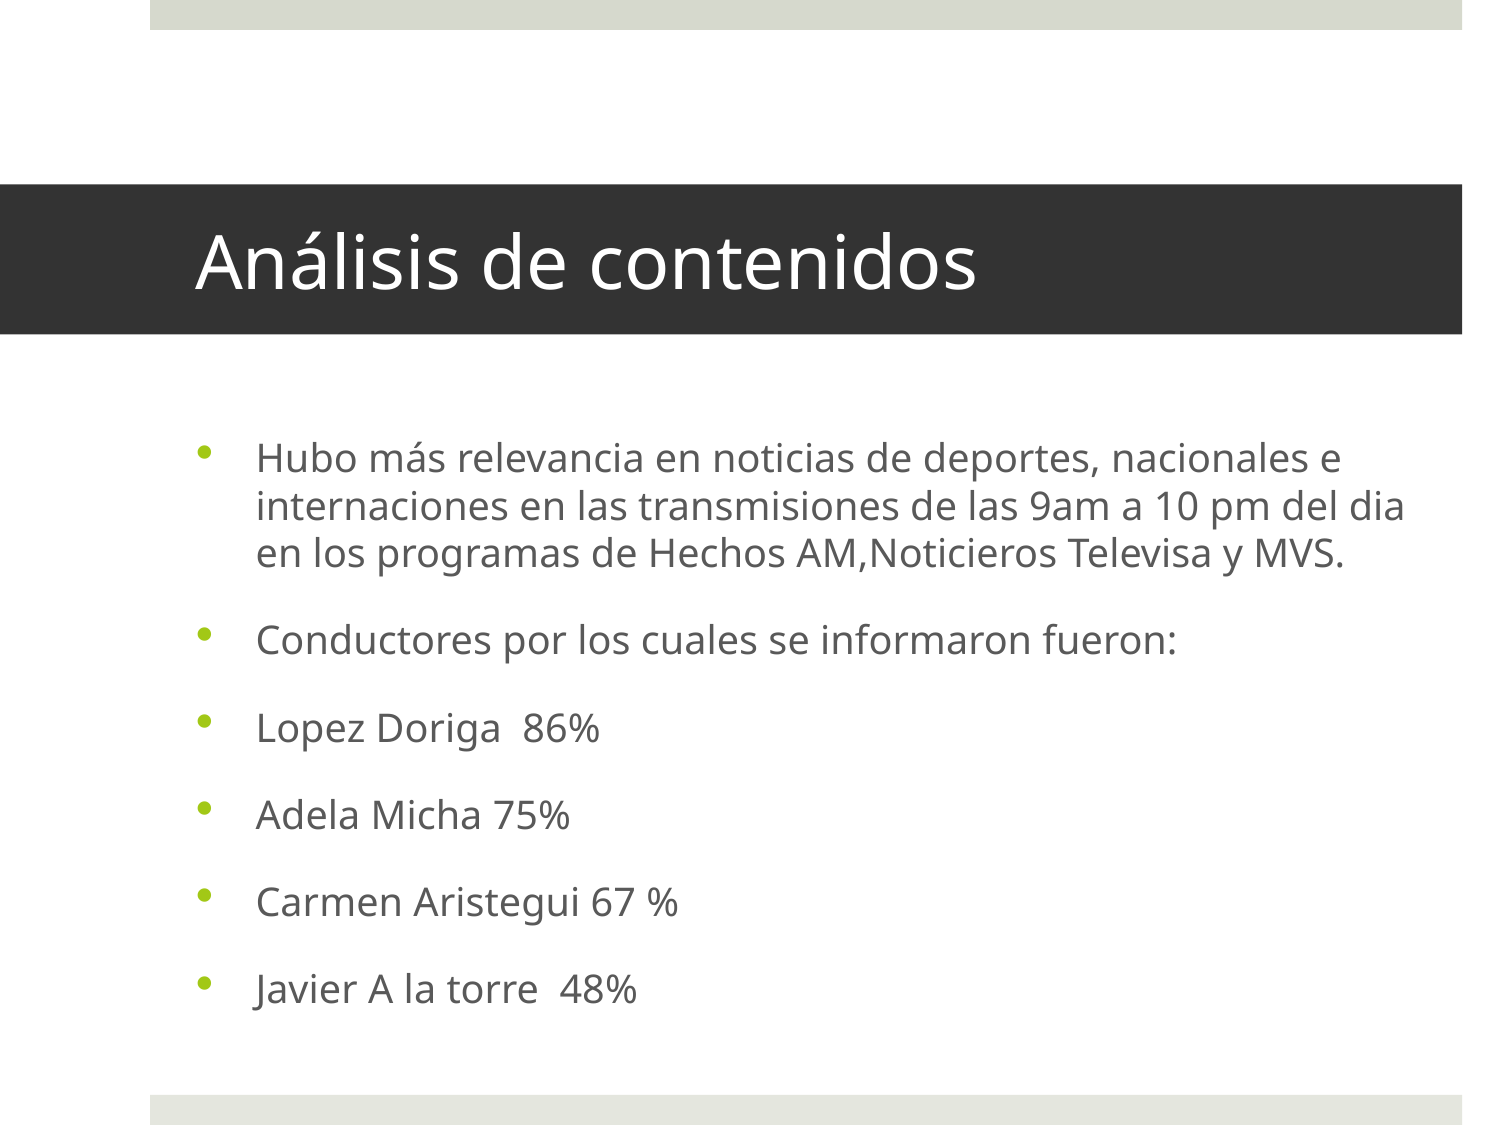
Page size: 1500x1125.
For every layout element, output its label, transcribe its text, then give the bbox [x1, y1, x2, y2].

title Análisis de contenidos [0, 184, 1463, 335]
list Hubo más relevancia en noticias de deportes, nacionales e internaciones en las transmisiones de las 9am a 10 pm del dia en los programas de Hechos AM,Noticieros Televisa y MVS. Conductores por los cuales se informaron fueron: Lopez Doriga 86% Adela Micha 75% Carmen Aristegui 67 % Javier A la torre 48% [182, 425, 1432, 1028]
